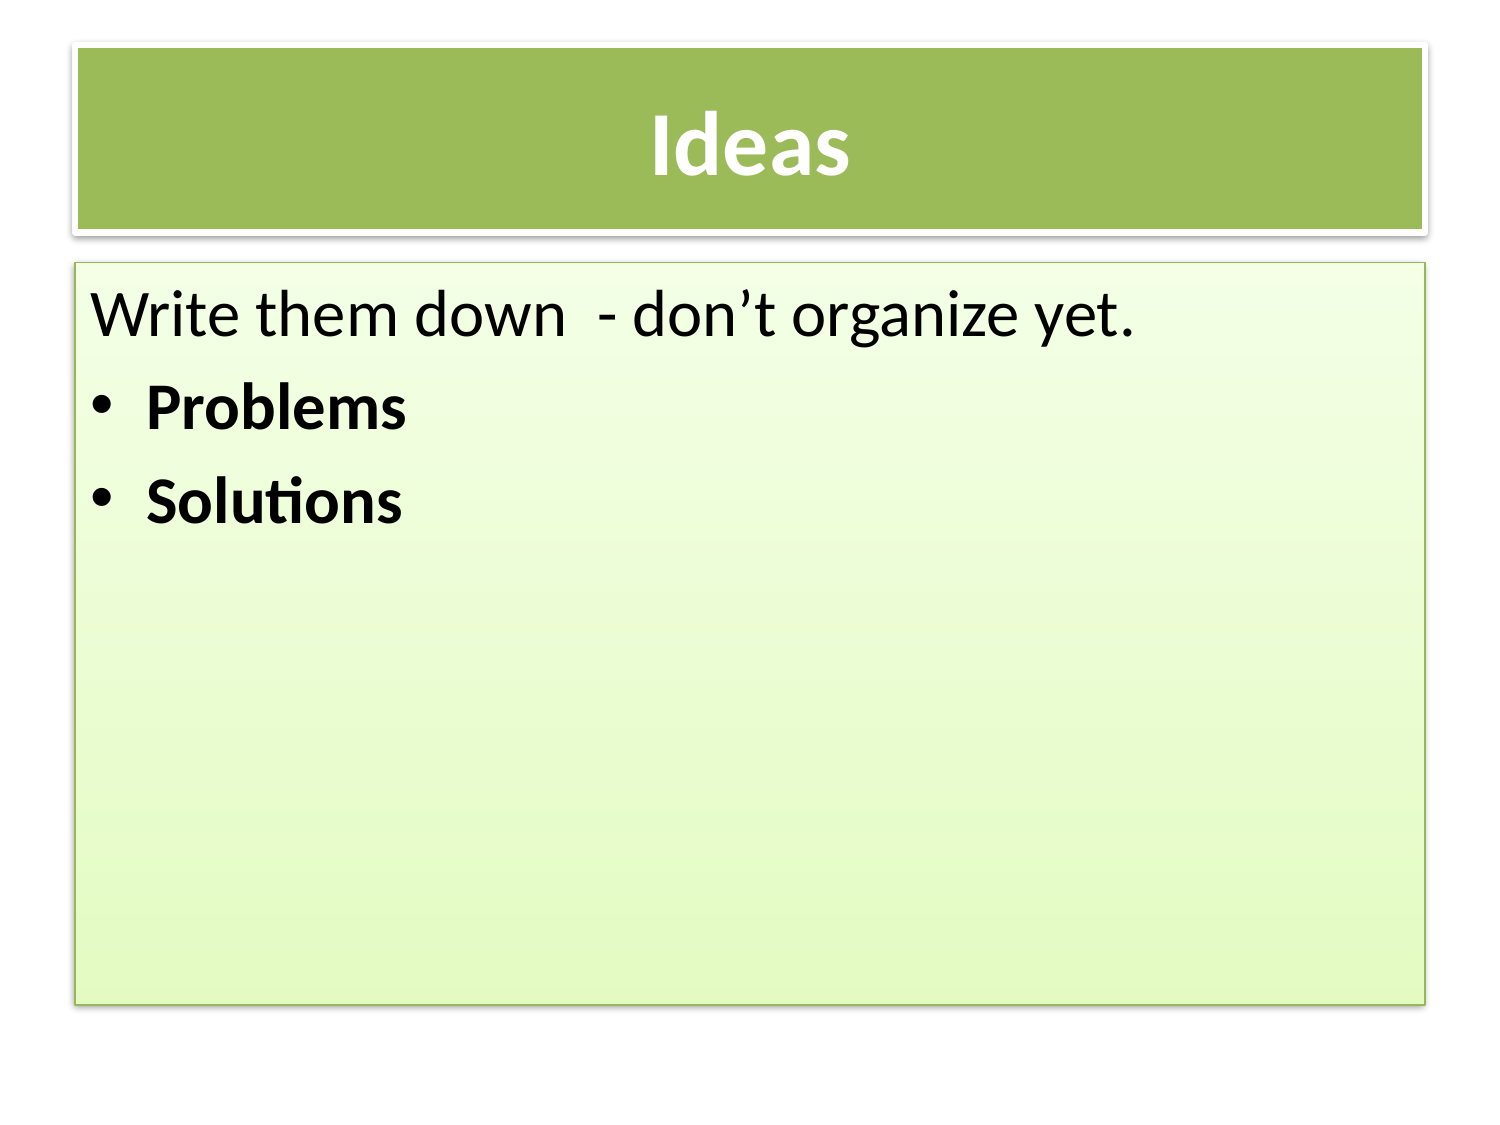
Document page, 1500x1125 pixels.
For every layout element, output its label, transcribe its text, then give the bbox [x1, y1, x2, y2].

title Ideas [72, 42, 1428, 236]
list Write them down - don’t organize yet. Problems Solutions [74, 262, 1426, 1006]
